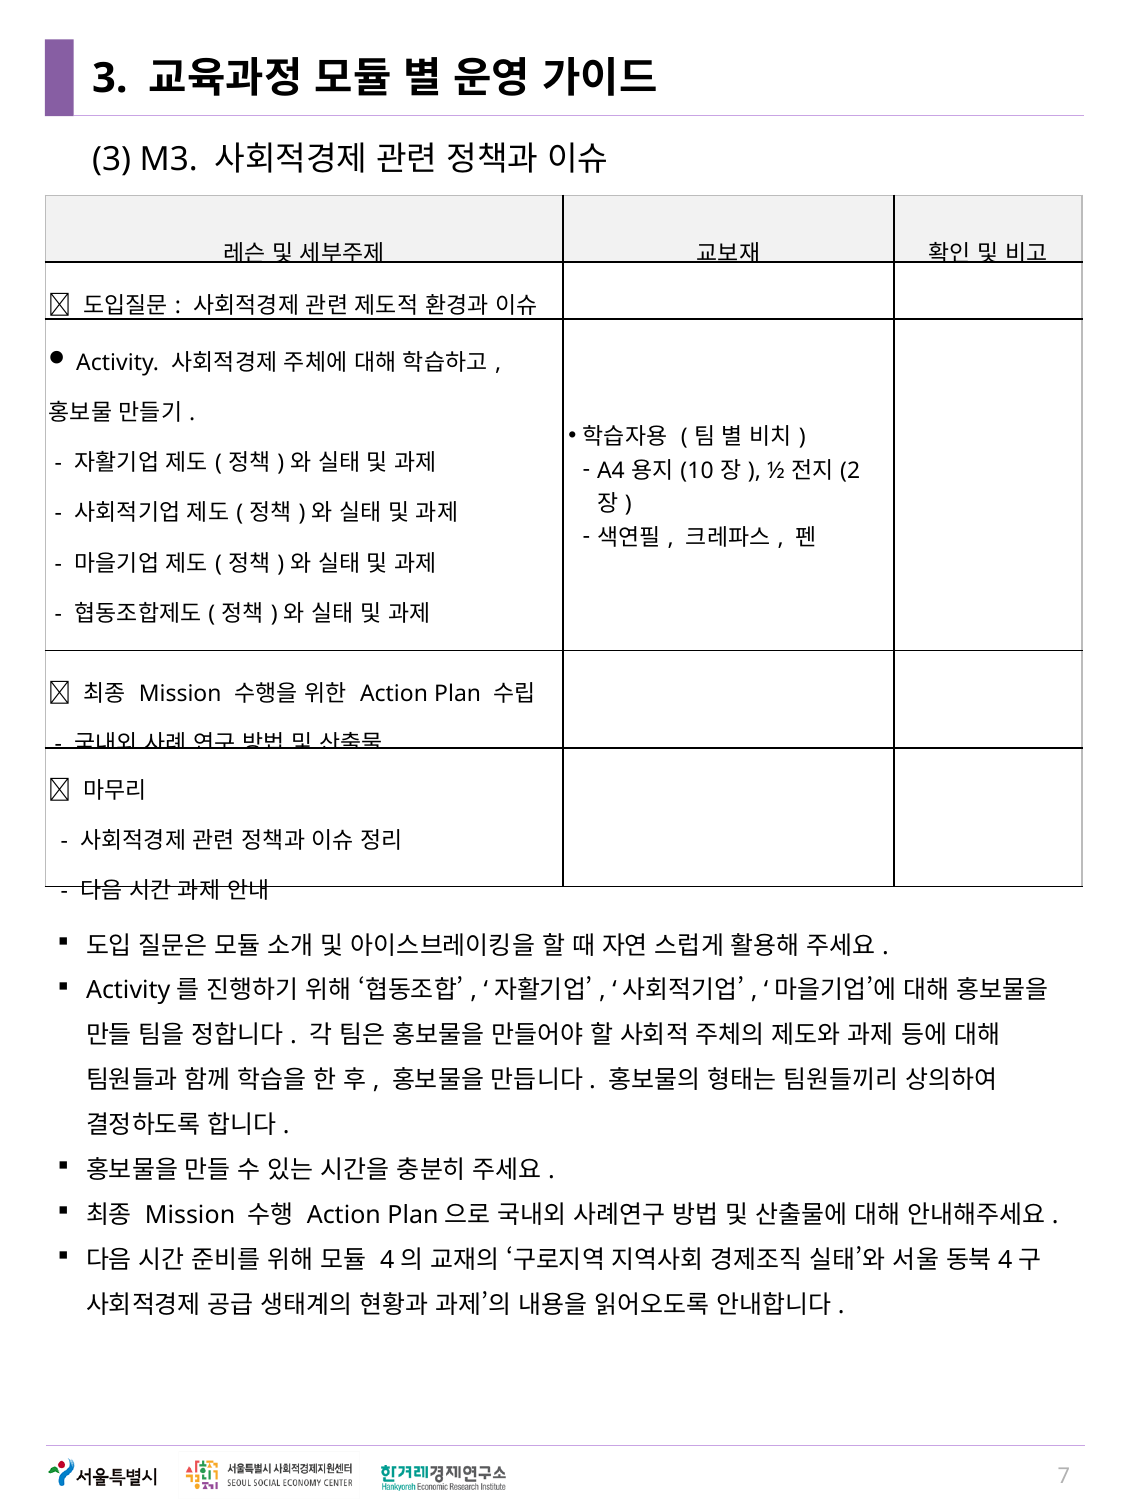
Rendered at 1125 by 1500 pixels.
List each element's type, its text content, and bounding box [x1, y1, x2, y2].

table_header 교보재 [564, 196, 893, 261]
text_box 도입 질문은 모듈 소개 및 아이스브레이킹을 할 때 자연 스럽게 활용해 주세요. Activity를 진행하기 위해 ‘협동조합’, ‘자활기업’, ‘사회적기업’, ‘마을기업’에 대해 홍보물을 만들 팀을 정합니다. 각 팀은 홍보물을 만들어야 할 사회적 주체의 제도와 과제 등에 대해 팀원들과 함께 학습을 한 후, 홍보물을 만듭니다. 홍보물의 형태는 팀원들끼리 상의하여 결정하도록 합니다. 홍보물을 만들 수 있는 시간을 충분히 주세요. 최종 Mission 수행 Action Plan으로 국내외 사례연구 방법 및 산출물에 대해 안내해주세요. 다음 시간 준비를 위해 모듈 4의 교재의 ‘구로지역 지역사회 경제조직 실태’와 서울 동북4구 사회적경제 공급 생태계의 현황과 과제’의 내용을 읽어오도록 안내합니다. [42, 906, 1083, 1326]
picture [381, 1465, 506, 1491]
picture [178, 1451, 360, 1499]
table_cell 학습자용 (팀 별 비치) A4용지(10장), ½전지(2장) 색연필, 크레파스, 펜 [564, 320, 893, 650]
table_cell [895, 320, 1081, 650]
slide_number 7 [832, 1436, 1086, 1500]
table_cell [895, 749, 1081, 886]
table_cell  최종 Mission 수행을 위한 Action Plan 수립 - 국내외 사례 연구 방법 및 산출물 [46, 651, 562, 747]
table_header 확인 및 비고 [895, 196, 1081, 261]
table_cell [564, 263, 893, 318]
table_header 레슨 및 세부주제 [46, 196, 562, 261]
picture [48, 1457, 157, 1486]
table_cell [564, 651, 893, 747]
table_cell  마무리 - 사회적경제 관련 정책과 이슈 정리 - 다음 시간 과제 안내 [46, 749, 562, 886]
table_cell [564, 749, 893, 886]
table_cell [895, 263, 1081, 318]
table_cell  도입질문: 사회적경제 관련 제도적 환경과 이슈 [46, 263, 562, 318]
title 3. 교육과정 모듈 별 운영 가이드 [77, 49, 1034, 110]
table_cell Activity. 사회적경제 주체에 대해 학습하고, 홍보물 만들기. - 자활기업 제도(정책)와 실태 및 과제 - 사회적기업 제도(정책)와 실태 및 과제 - 마을기업 제도(정책)와 실태 및 과제 - 협동조합제도(정책)와 실태 및 과제  발표 및 종합 피드백 [46, 320, 562, 650]
table_cell [895, 651, 1081, 747]
text_box (3) M3. 사회적경제 관련 정책과 이슈 [77, 130, 671, 185]
